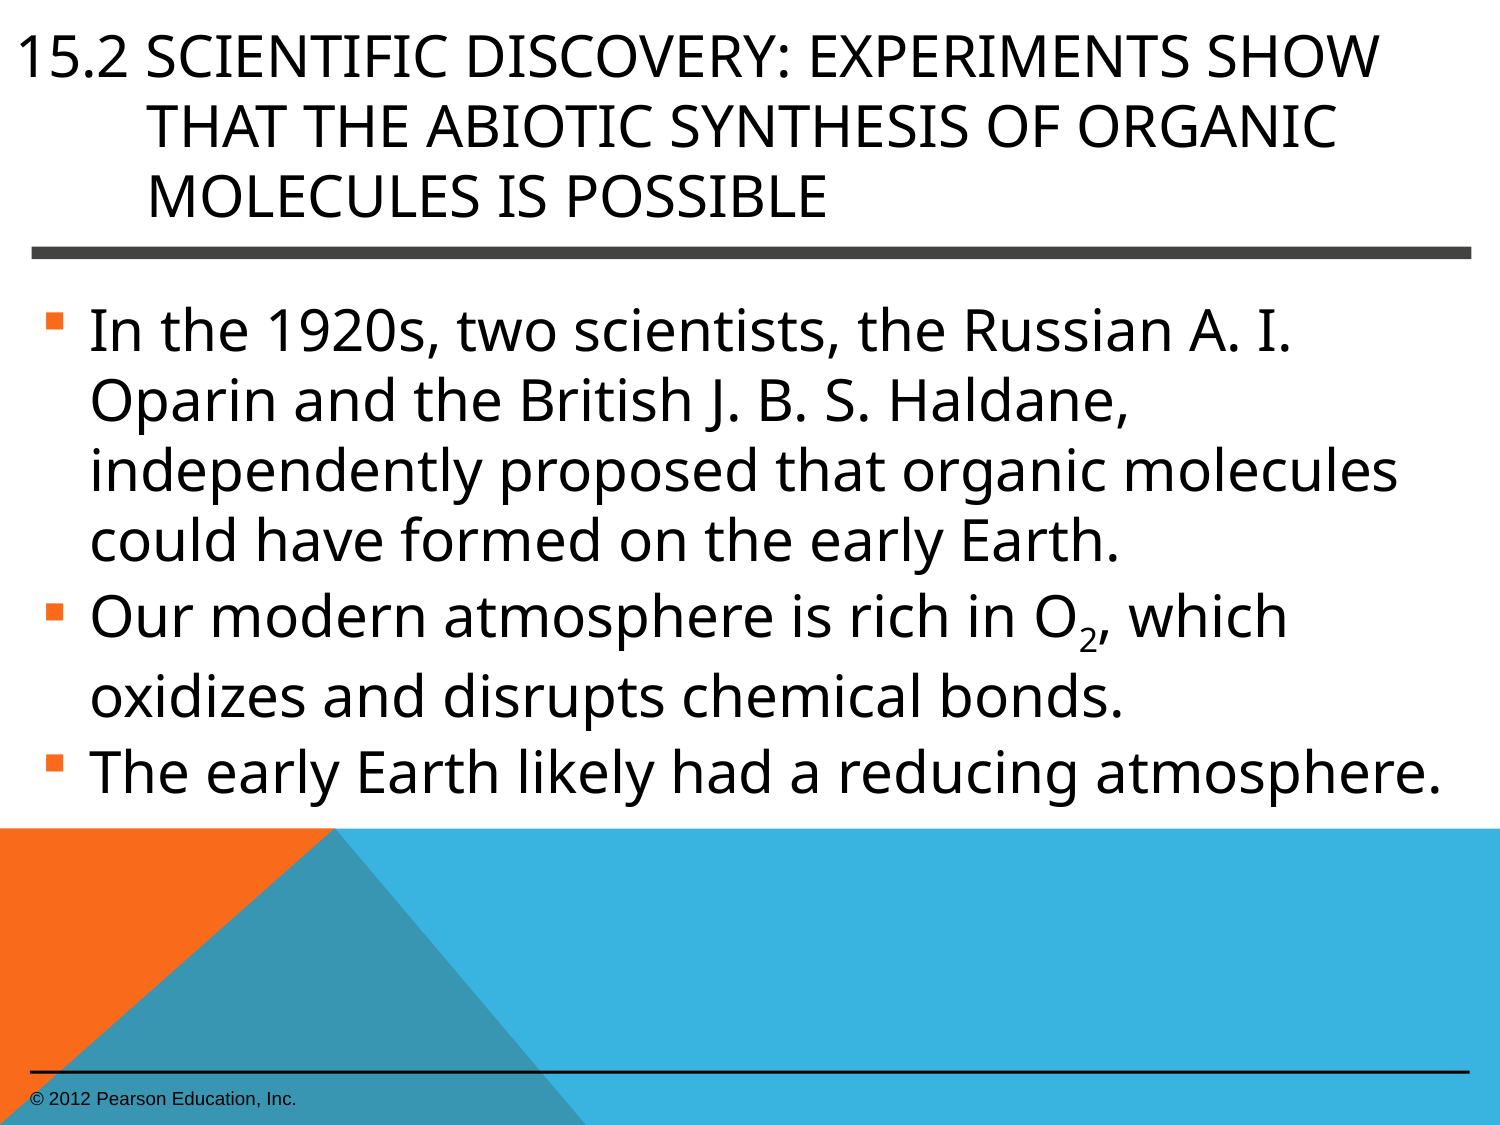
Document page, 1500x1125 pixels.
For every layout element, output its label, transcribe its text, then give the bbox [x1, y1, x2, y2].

title 15.2 SCIENTIFIC DISCOVERY: Experiments show that the abiotic synthesis of organic molecules is possible [0, 11, 1441, 237]
list In the 1920s, two scientists, the Russian A. I. Oparin and the British J. B. S. Haldane, independently proposed that organic molecules could have formed on the early Earth. Our modern atmosphere is rich in O2, which oxidizes and disrupts chemical bonds. The early Earth likely had a reducing atmosphere. [26, 285, 1500, 1013]
text_box © 2012 Pearson Education, Inc. [29, 1086, 1470, 1110]
